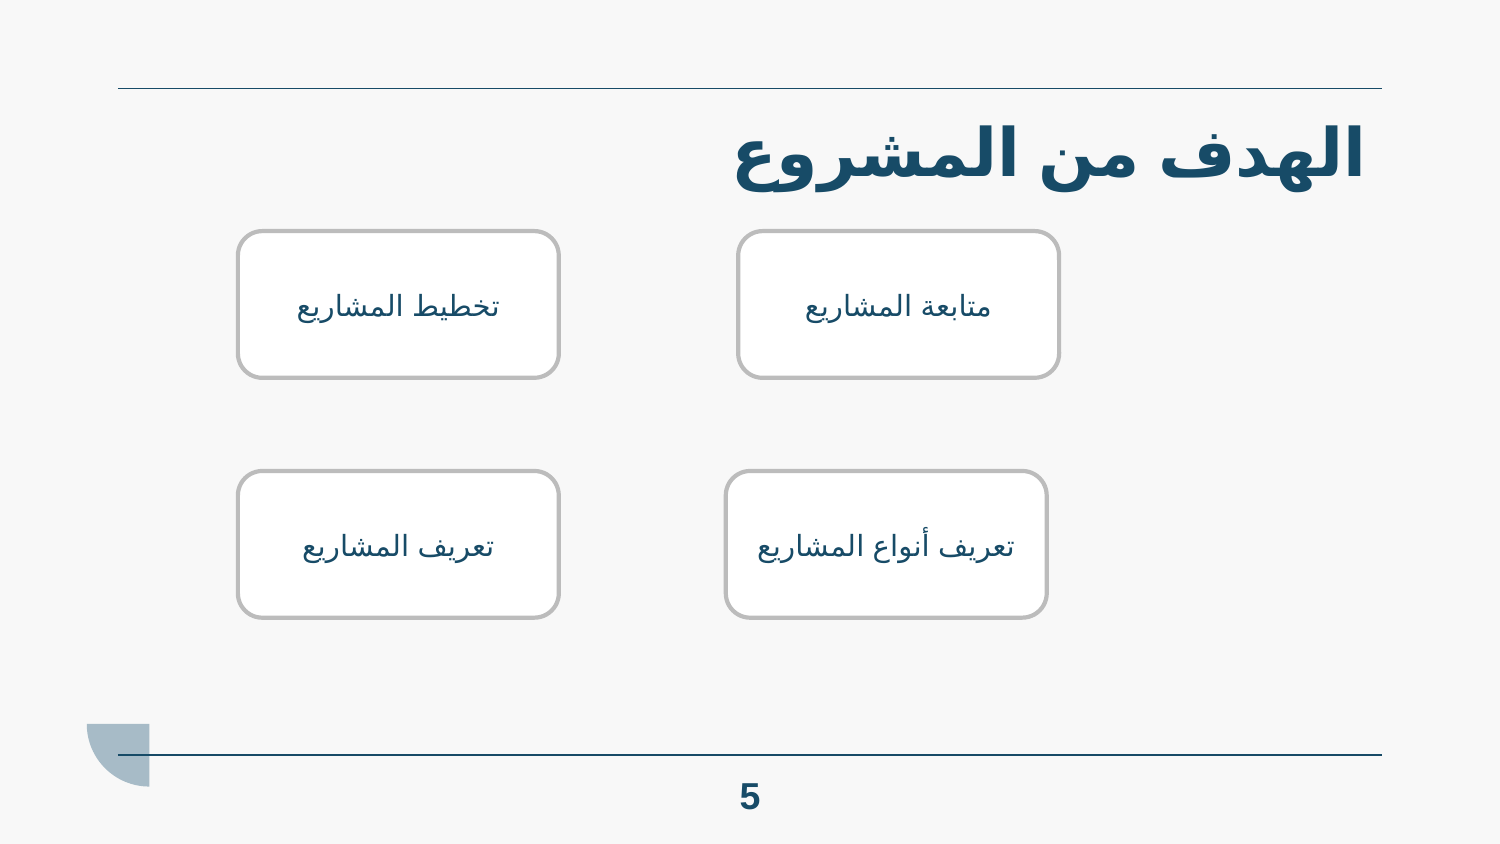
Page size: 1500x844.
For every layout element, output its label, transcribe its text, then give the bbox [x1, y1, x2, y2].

text_box تخطيط المشاريع [235, 228, 561, 380]
text_box متابعة المشاريع [736, 228, 1062, 380]
text_box 5 [698, 758, 801, 831]
text_box تعريف أنواع المشاريع [723, 468, 1049, 620]
text_box تعريف المشاريع [235, 468, 561, 620]
title الهدف من المشروع [118, 94, 1382, 180]
